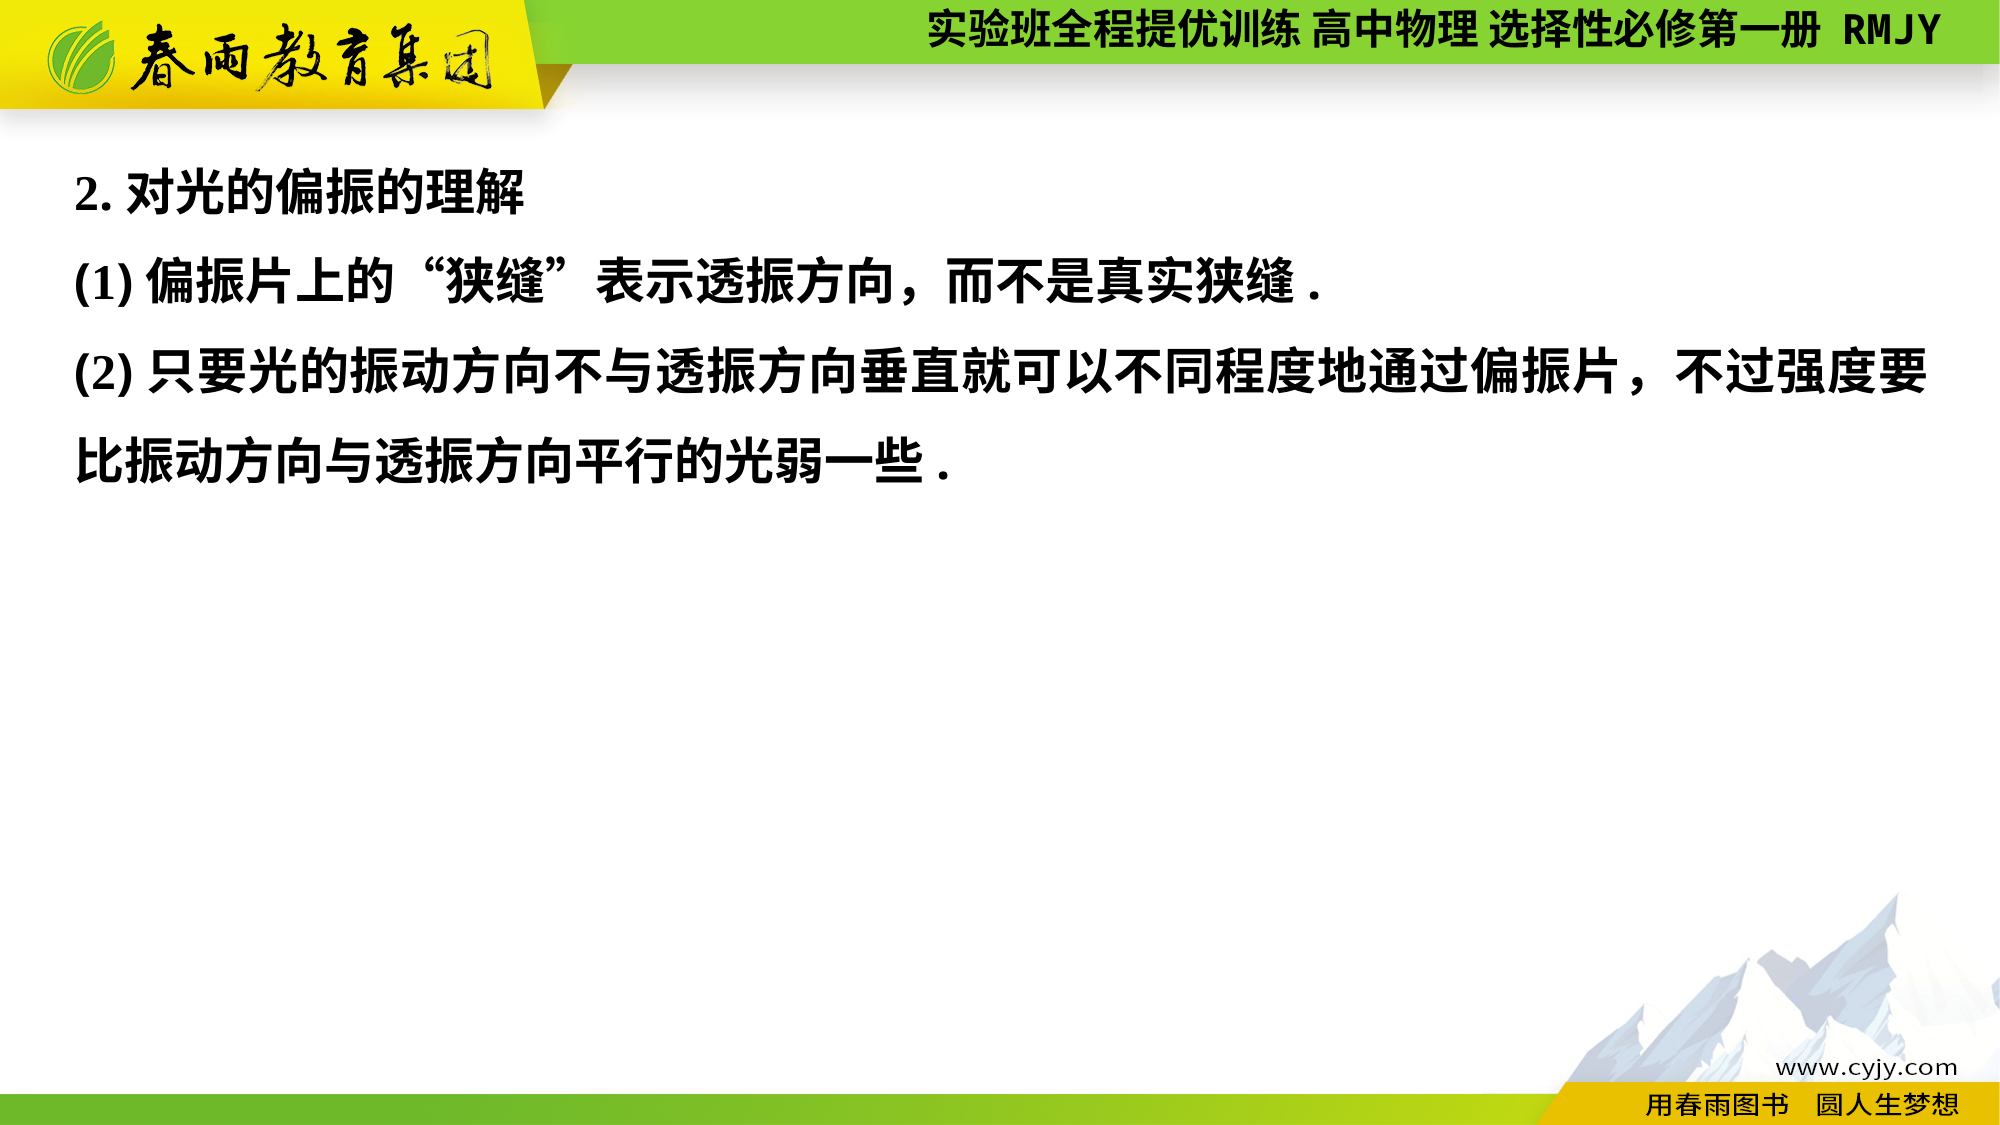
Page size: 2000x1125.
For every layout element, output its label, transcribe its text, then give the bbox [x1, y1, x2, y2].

picture [0, 0, 2000, 1125]
list 2.对光的偏振的理解 (1)偏振片上的“狭缝”表示透振方向，而不是真实狭缝. (2)只要光的振动方向不与透振方向垂直就可以不同程度地通过偏振片，不过强度要比振动方向与透振方向平行的光弱一些. [59, 122, 1944, 490]
